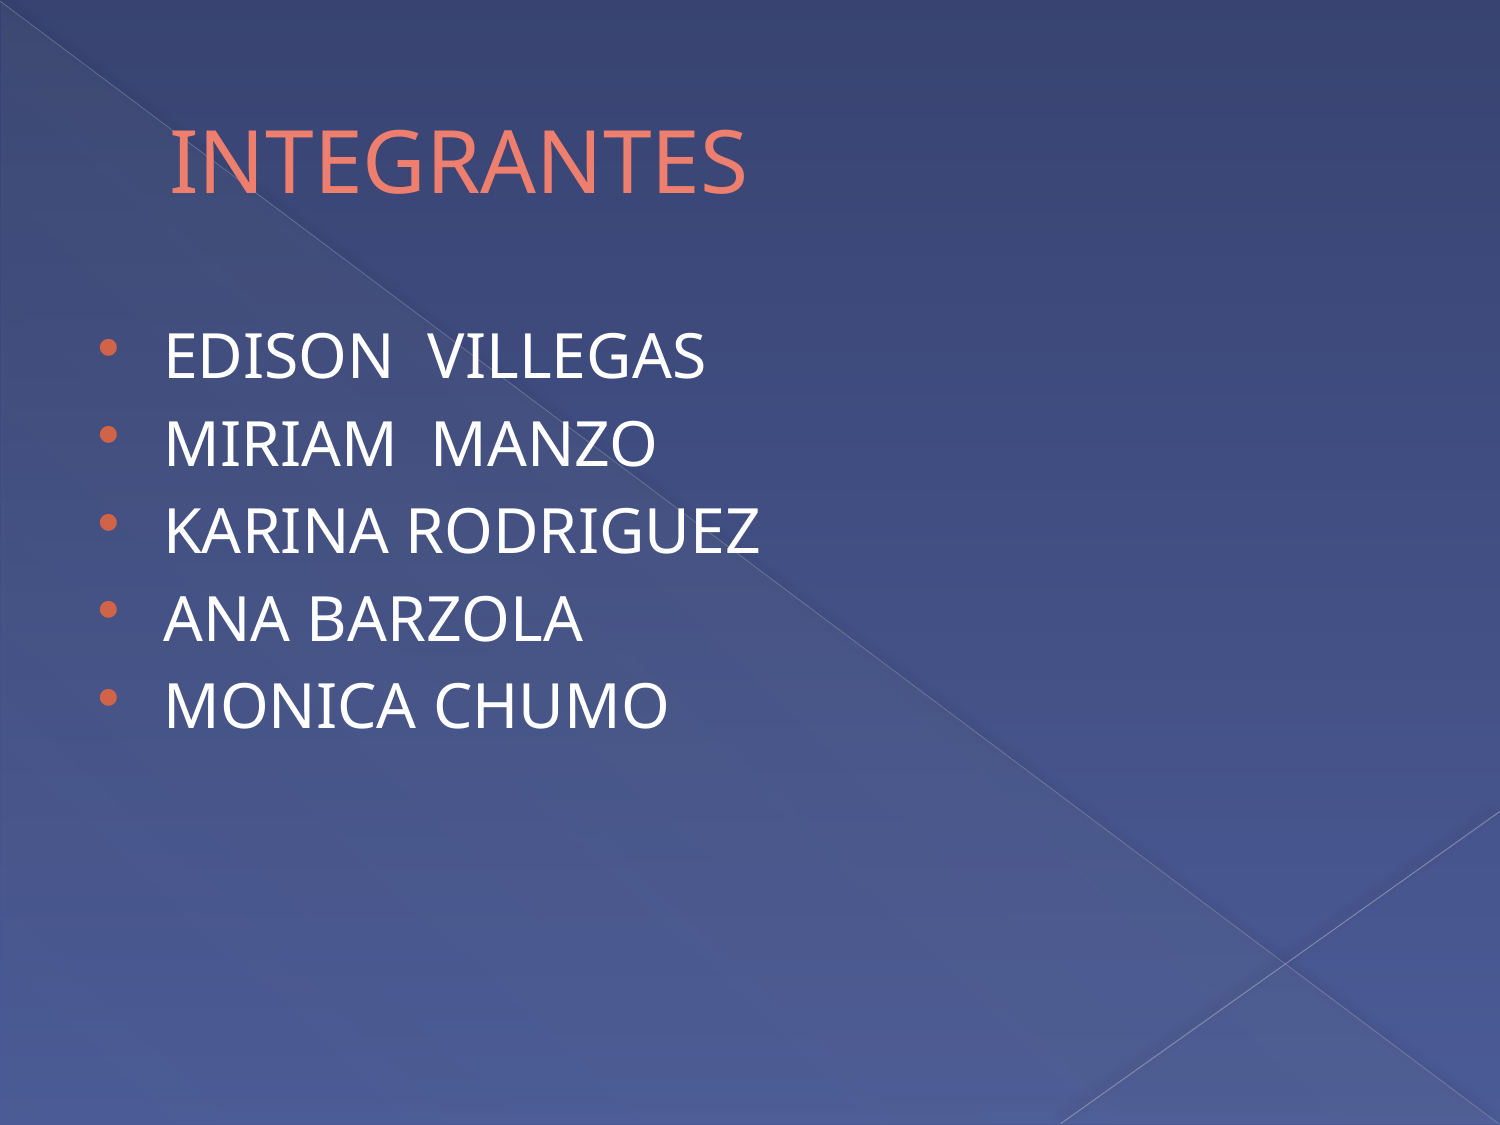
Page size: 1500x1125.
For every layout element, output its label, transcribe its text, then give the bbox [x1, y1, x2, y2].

list EDISON VILLEGAS MIRIAM MANZO KARINA RODRIGUEZ ANA BARZOLA MONICA CHUMO [75, 308, 1425, 1059]
title INTEGRANTES [75, 43, 1425, 274]
